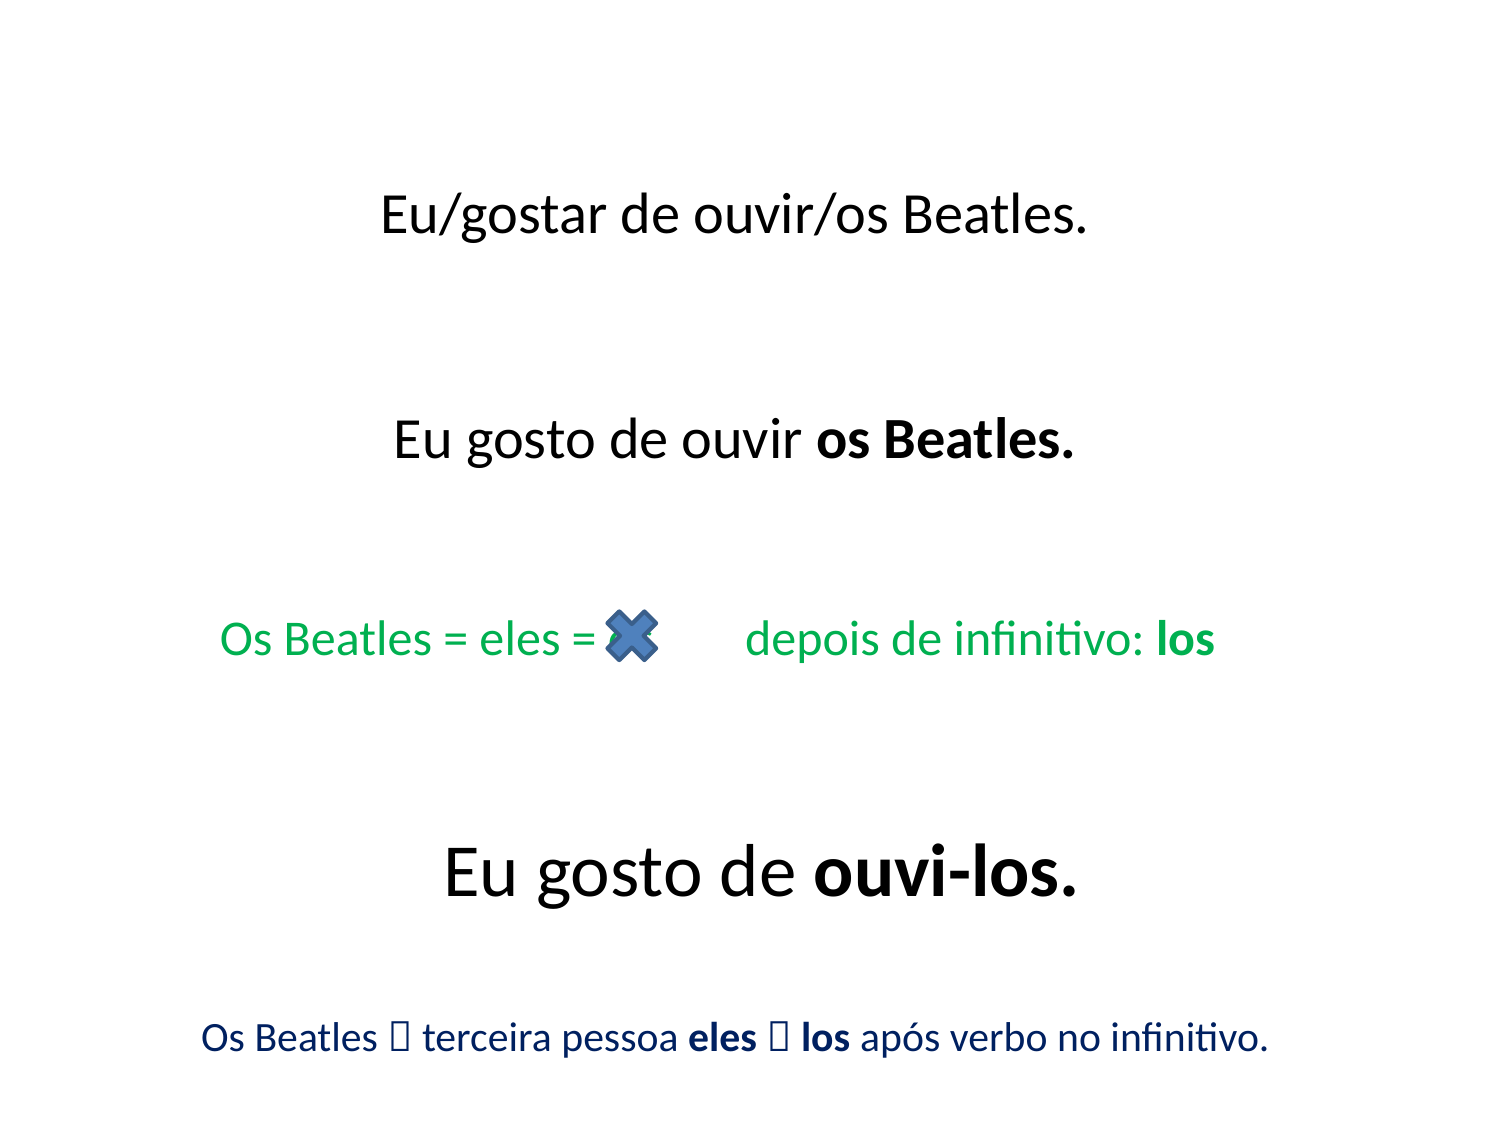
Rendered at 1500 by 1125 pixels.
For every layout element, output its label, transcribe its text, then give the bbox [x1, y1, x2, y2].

text_box [605, 609, 659, 663]
text_box Eu gosto de ouvi-los. [218, 786, 1306, 946]
text_box Os Beatles = eles = os [171, 574, 667, 698]
text_box Eu gosto de ouvir os Beatles. [0, 314, 1471, 556]
text_box depois de infinitivo: los [667, 574, 1294, 698]
text_box Eu/gostar de ouvir/os Beatles. [0, 90, 1471, 314]
text_box Os Beatles  terceira pessoa eles  los após verbo no infinitivo. [44, 987, 1427, 1083]
